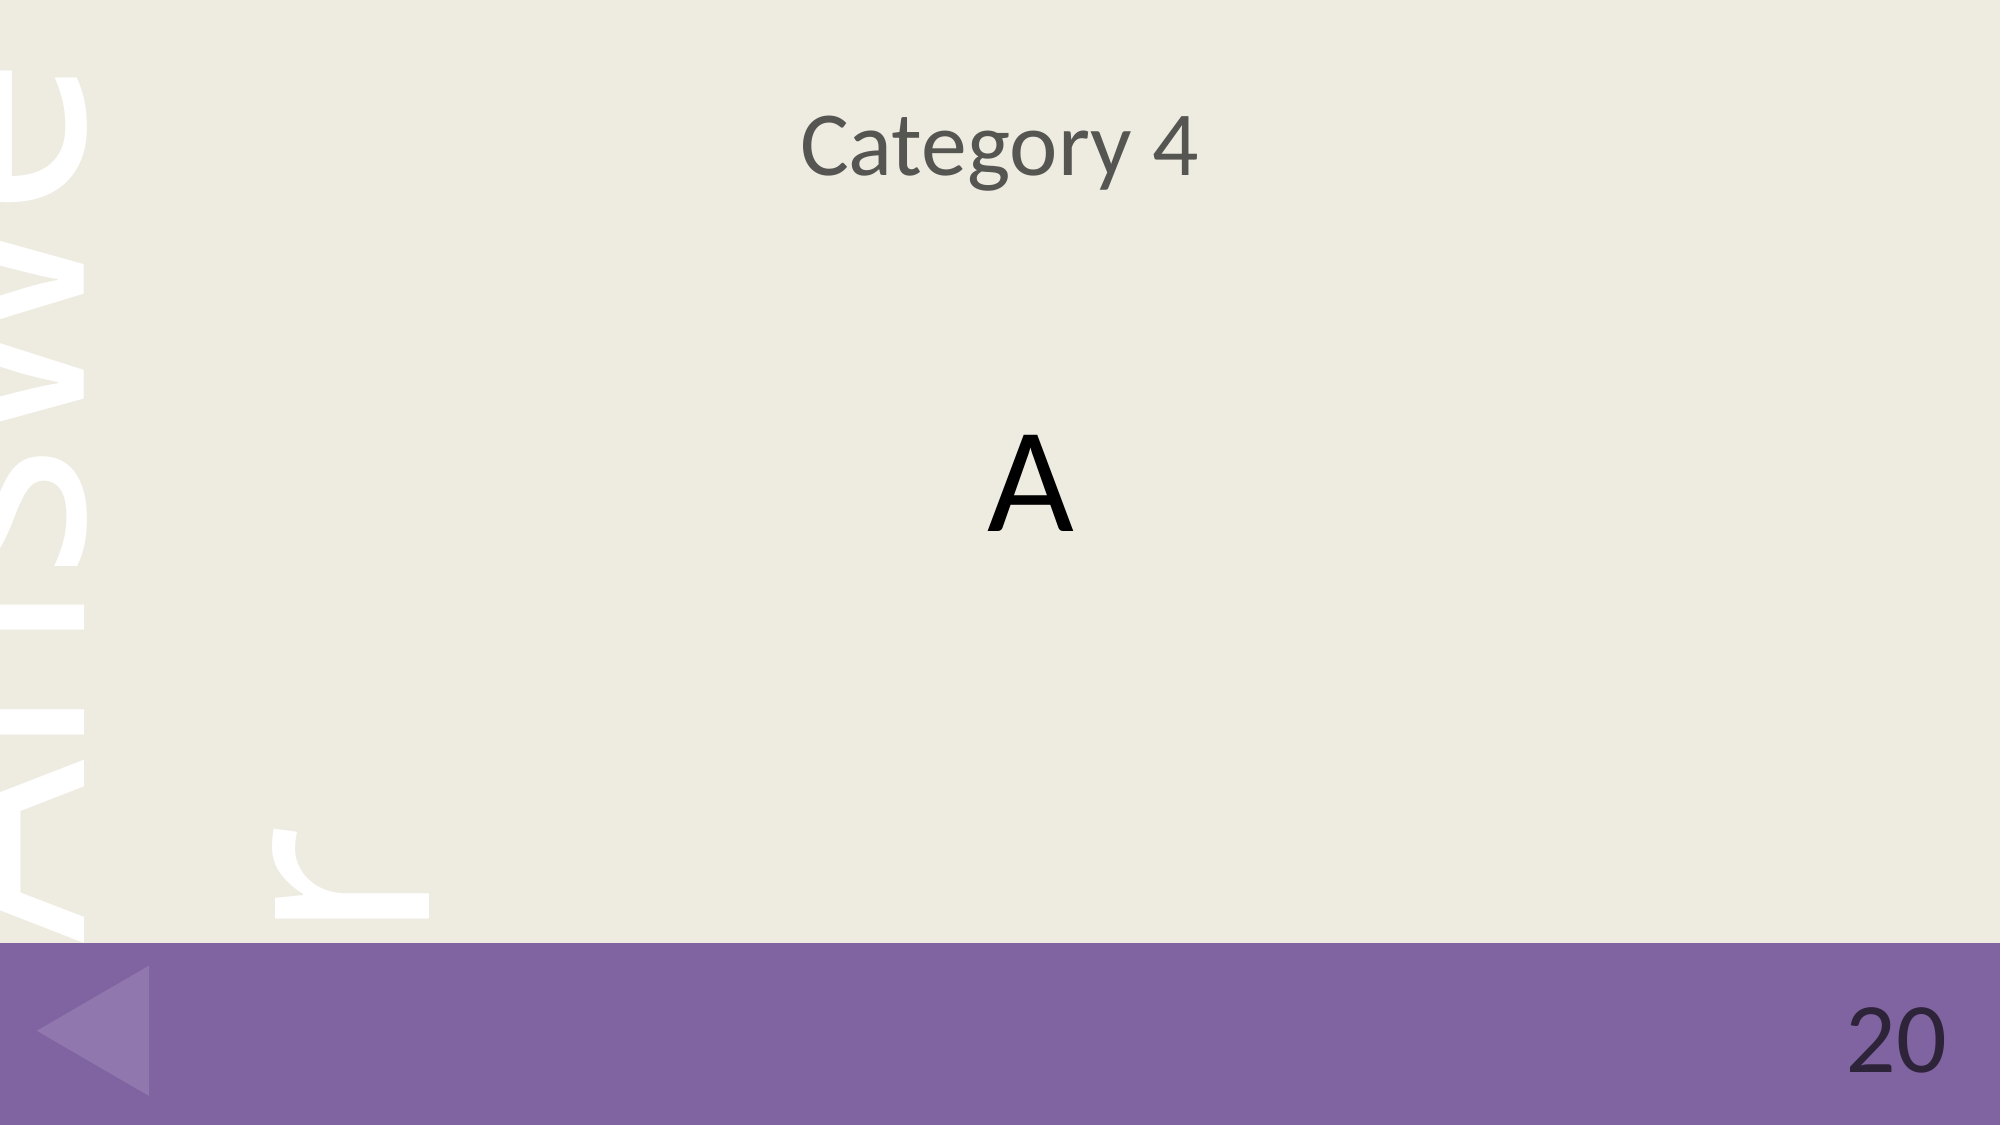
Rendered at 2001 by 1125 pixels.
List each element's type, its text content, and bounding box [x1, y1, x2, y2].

list A [302, 307, 1760, 636]
list 20 [1494, 967, 1963, 1097]
title Category 4 [99, 45, 1900, 233]
